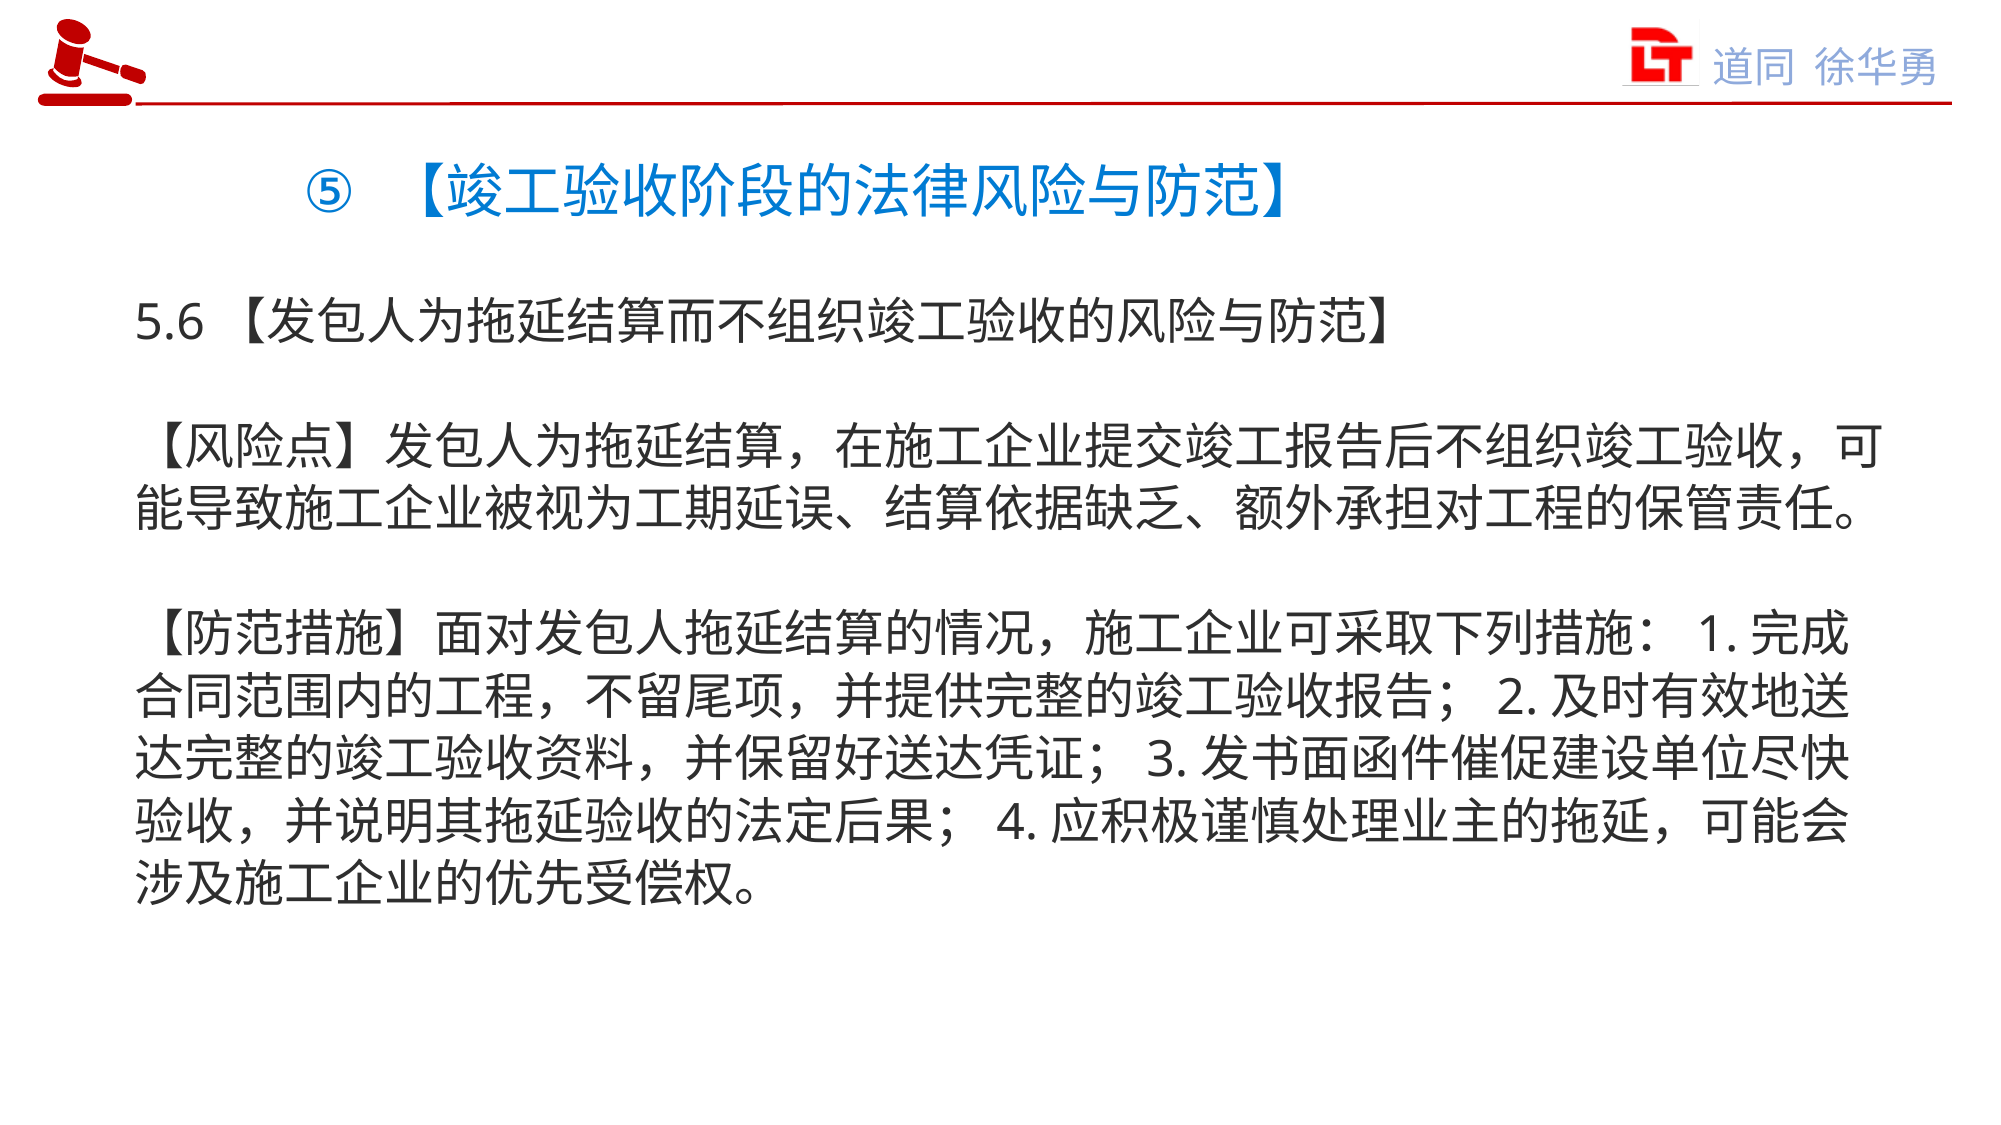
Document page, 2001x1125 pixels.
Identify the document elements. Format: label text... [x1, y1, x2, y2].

text_box 【竣工验收阶段的法律风险与防范】 5.6【发包人为拖延结算而不组织竣工验收的风险与防范】 【风险点】发包人为拖延结算，在施工企业提交竣工报告后不组织竣工验收，可能导致施工企业被视为工期延误、结算依据缺乏、额外承担对工程的保管责任。 【防范措施】面对发包人拖延结算的情况，施工企业可采取下列措施：1.完成合同范围内的工程，不留尾项，并提供完整的竣工验收报告；2.及时有效地送达完整的竣工验收资料，并保留好送达凭证；3.发书面函件催促建设单位尽快验收，并说明其拖延验收的法定后果；4.应积极谨慎处理业主的拖延，可能会涉及施工企业的优先受偿权。 [119, 154, 1900, 920]
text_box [37, 17, 1954, 106]
picture [1622, 19, 1699, 97]
